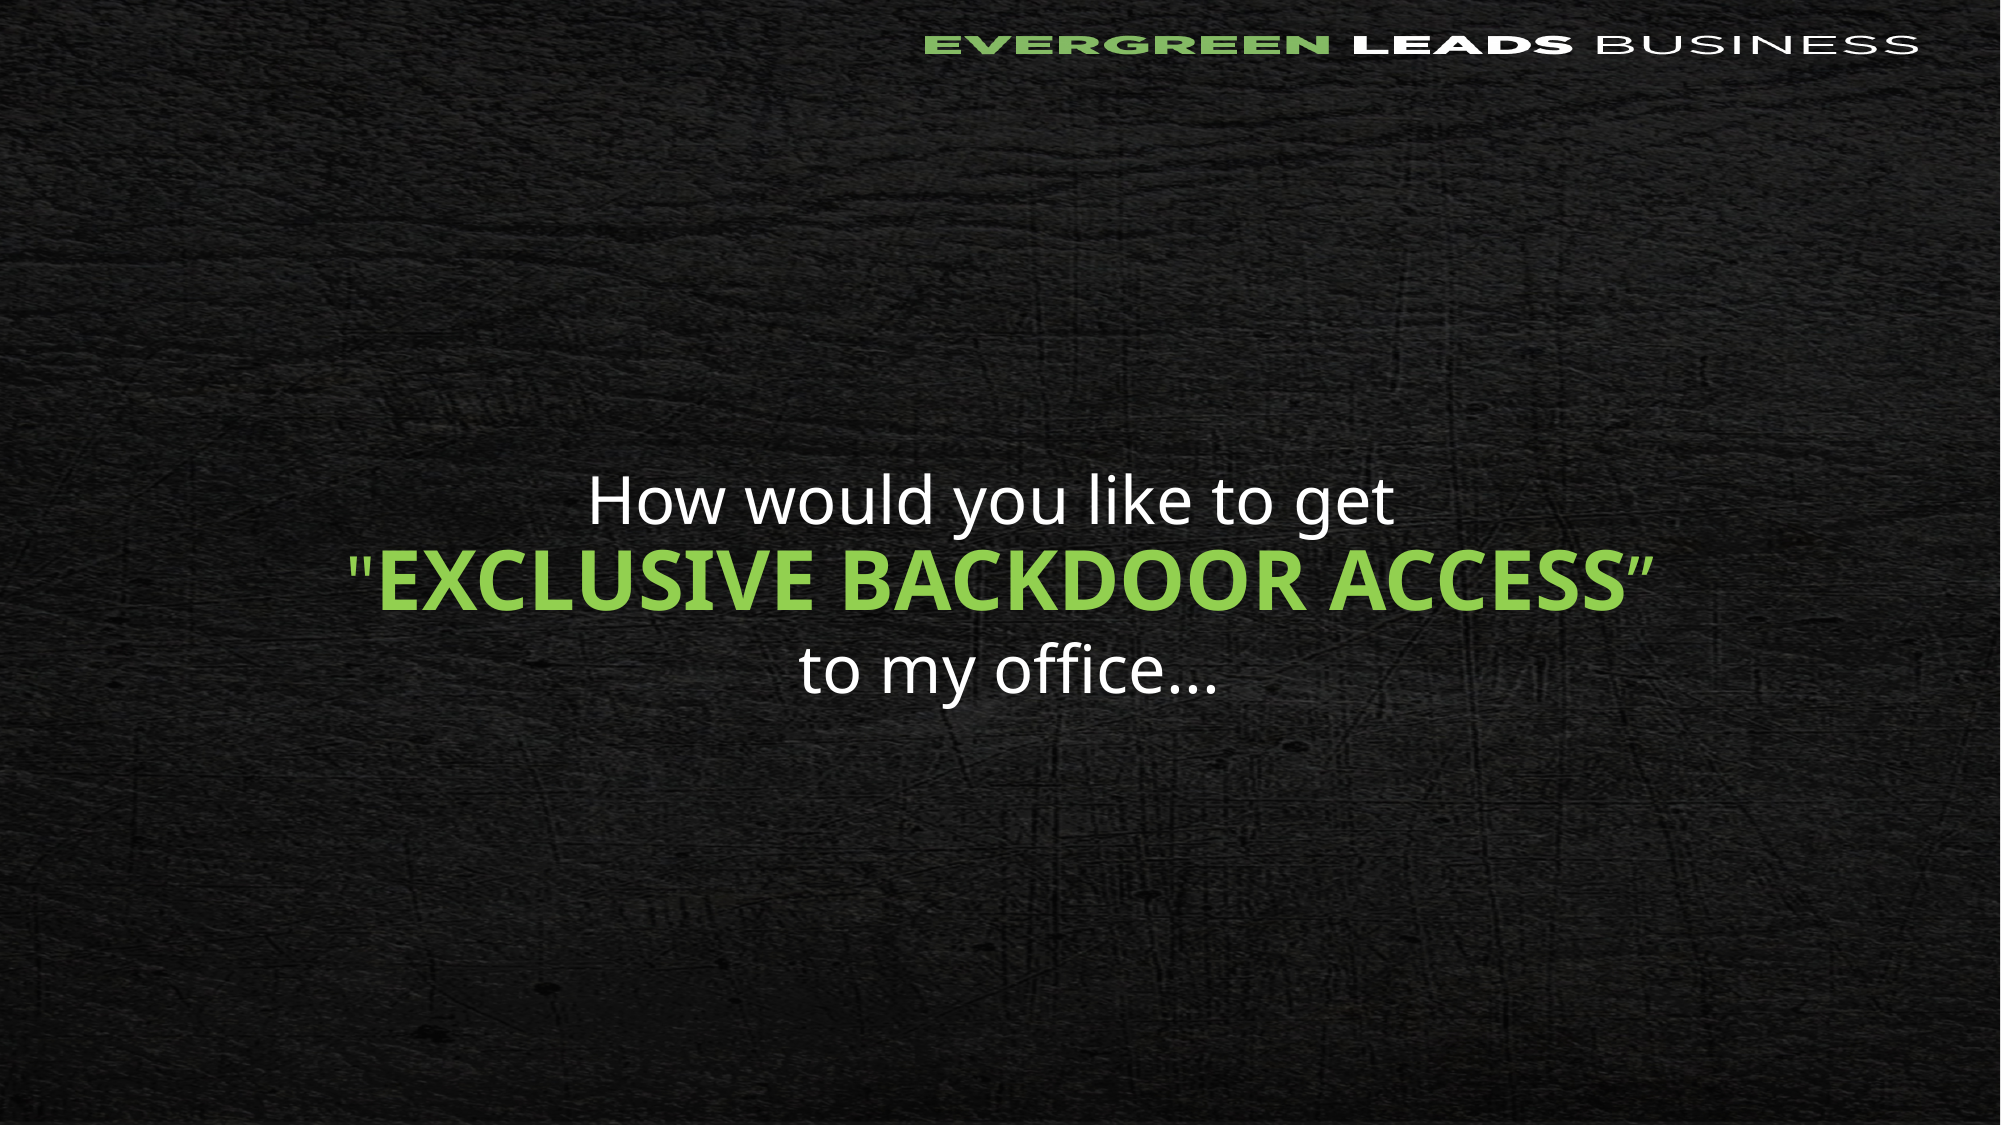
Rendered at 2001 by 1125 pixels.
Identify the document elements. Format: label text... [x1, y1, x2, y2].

picture [0, 0, 2001, 1125]
title How would you like to get "EXCLUSIVE BACKDOOR ACCESS” to my office... [249, 407, 1750, 718]
